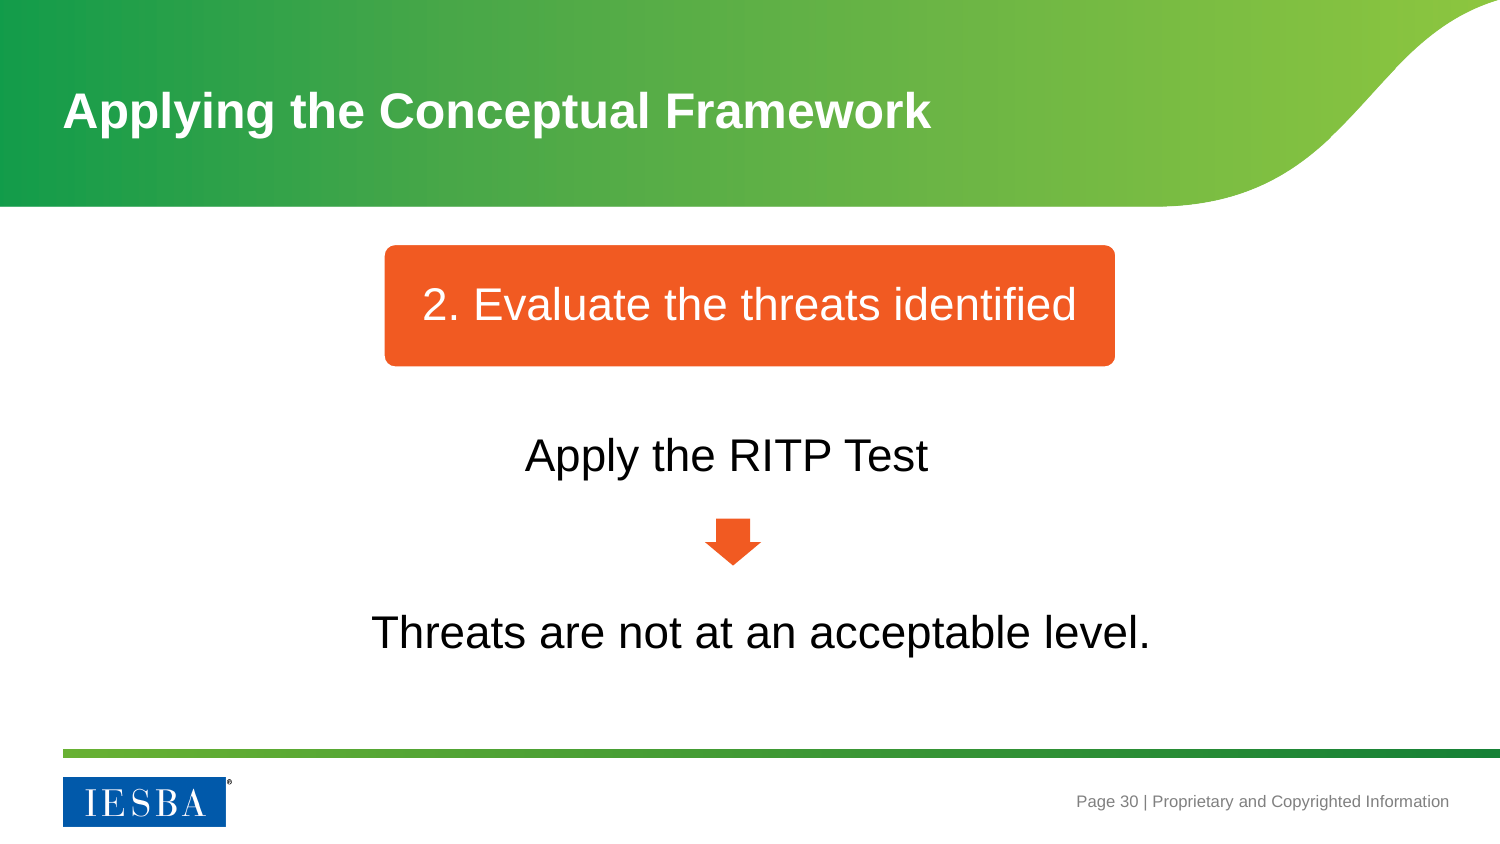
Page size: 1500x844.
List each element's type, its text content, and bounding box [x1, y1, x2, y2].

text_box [704, 518, 762, 566]
picture [63, 777, 232, 827]
title Applying the Conceptual Framework [62, 75, 1300, 142]
text_box 2. Evaluate the threats identified [380, 240, 1120, 371]
text_box Threats are not at an acceptable level. [356, 595, 1167, 666]
text_box Apply the RITP Test [509, 417, 957, 488]
picture [0, 0, 1500, 207]
